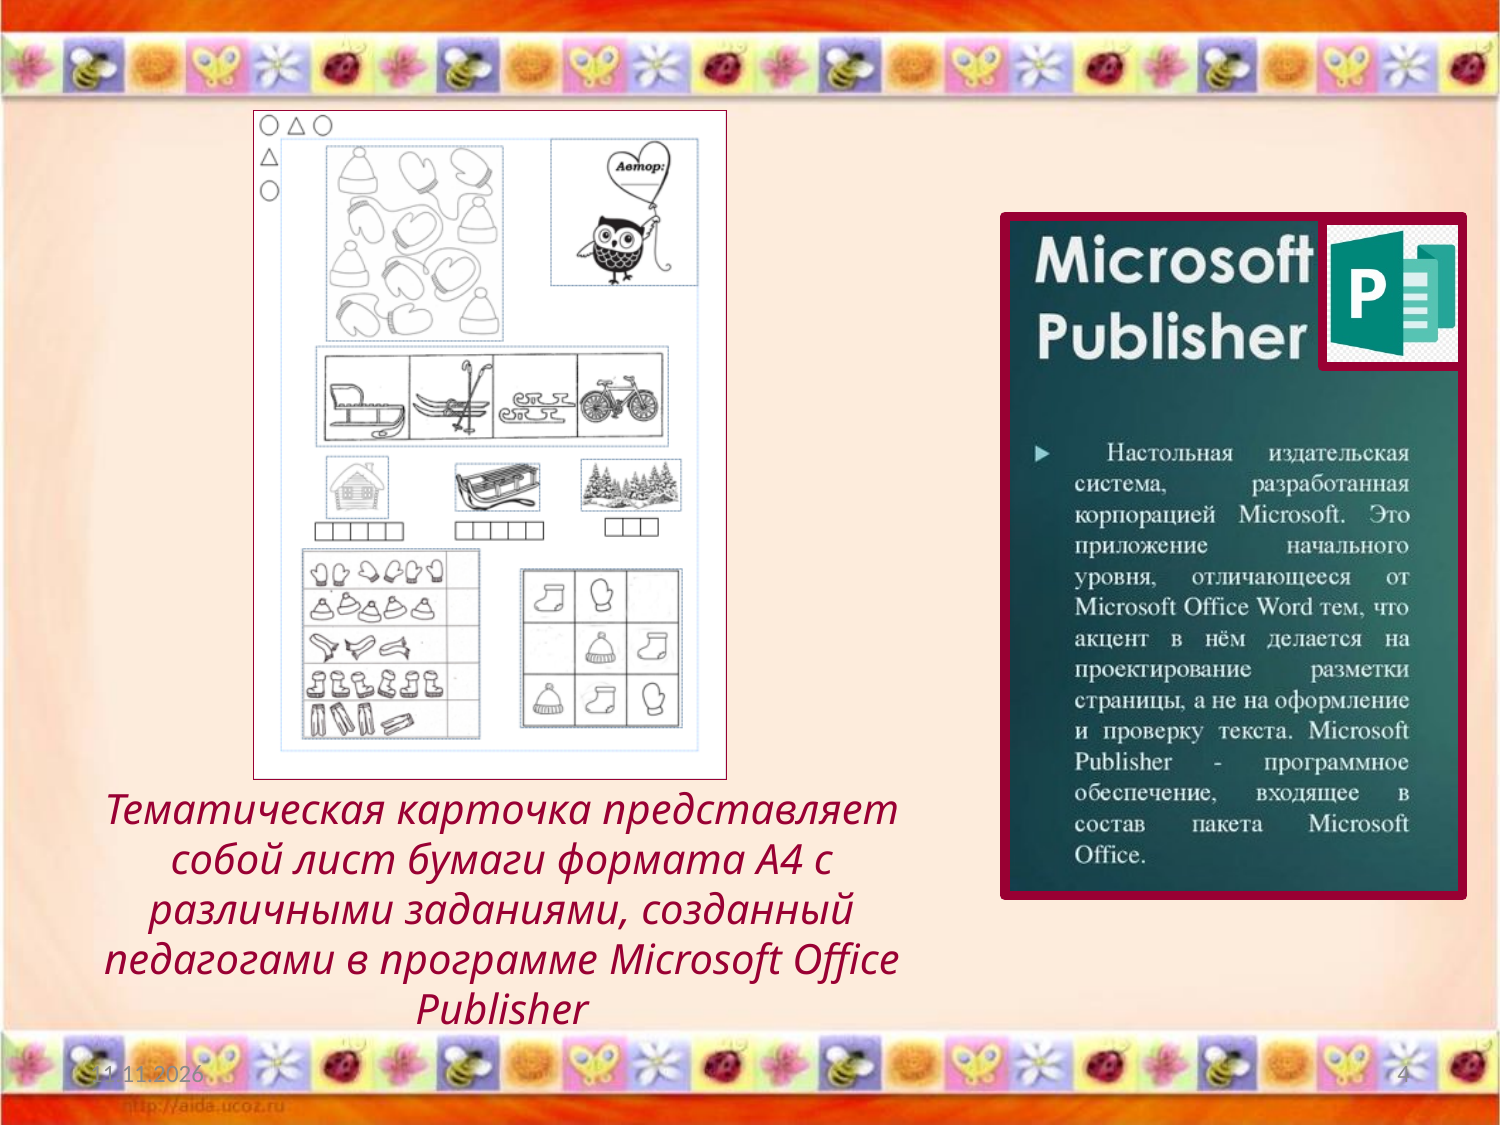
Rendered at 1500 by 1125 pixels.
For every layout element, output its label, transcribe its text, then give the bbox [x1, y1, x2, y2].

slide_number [75, 1042, 425, 1103]
picture [0, 0, 1500, 1125]
list Тематическая карточка представляет собой лист бумаги формата А4 с различными заданиями, созданный педагогами в программе Microsoft Office Publisher [76, 775, 928, 1125]
slide_number 4 [1074, 1042, 1425, 1103]
